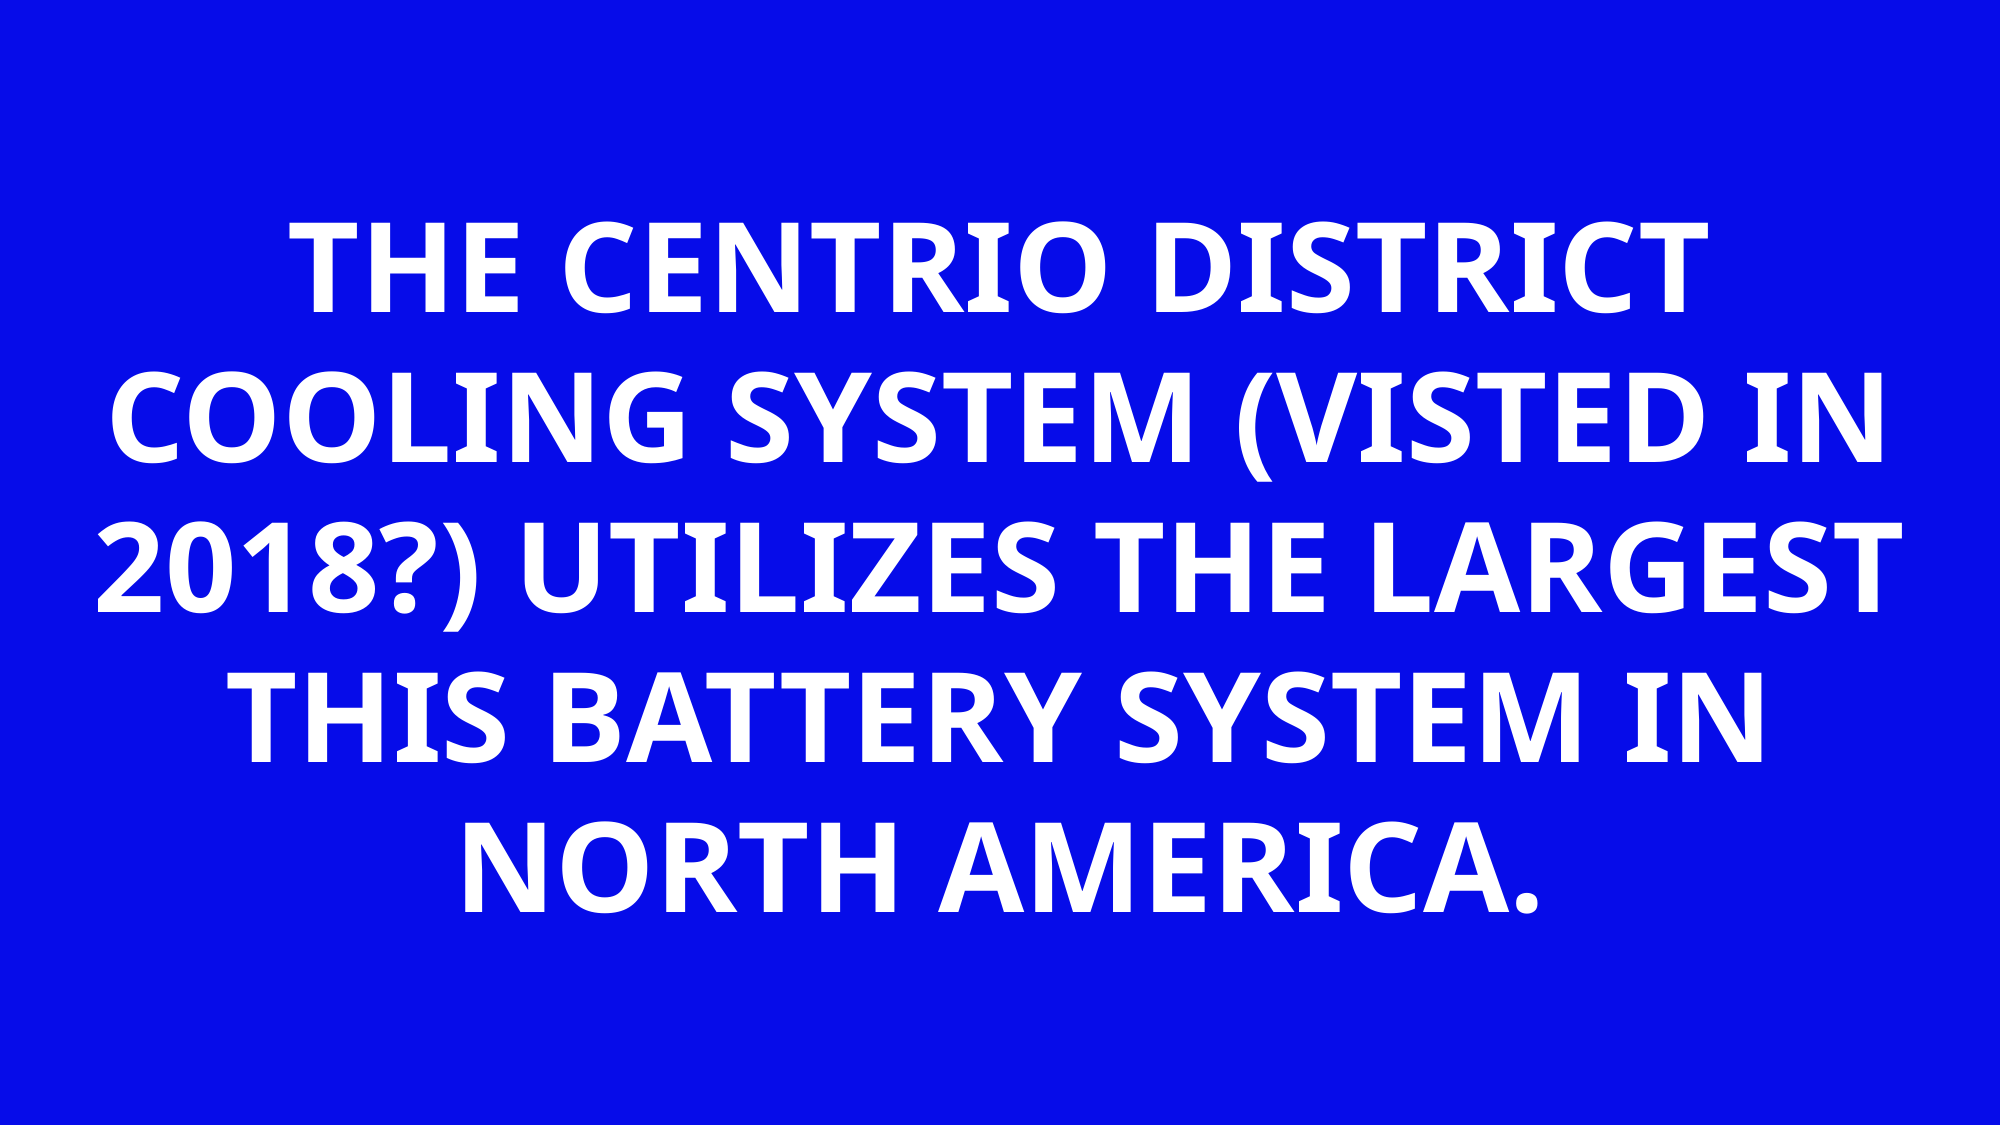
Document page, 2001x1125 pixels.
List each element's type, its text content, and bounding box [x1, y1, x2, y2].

text_box THE CENTRIO DISTRICT COOLING SYSTEM (VISTED IN 2018?) UTILIZES THE LARGEST THIS BATTERY SYSTEM IN NORTH AMERICA. [0, 0, 2000, 1125]
